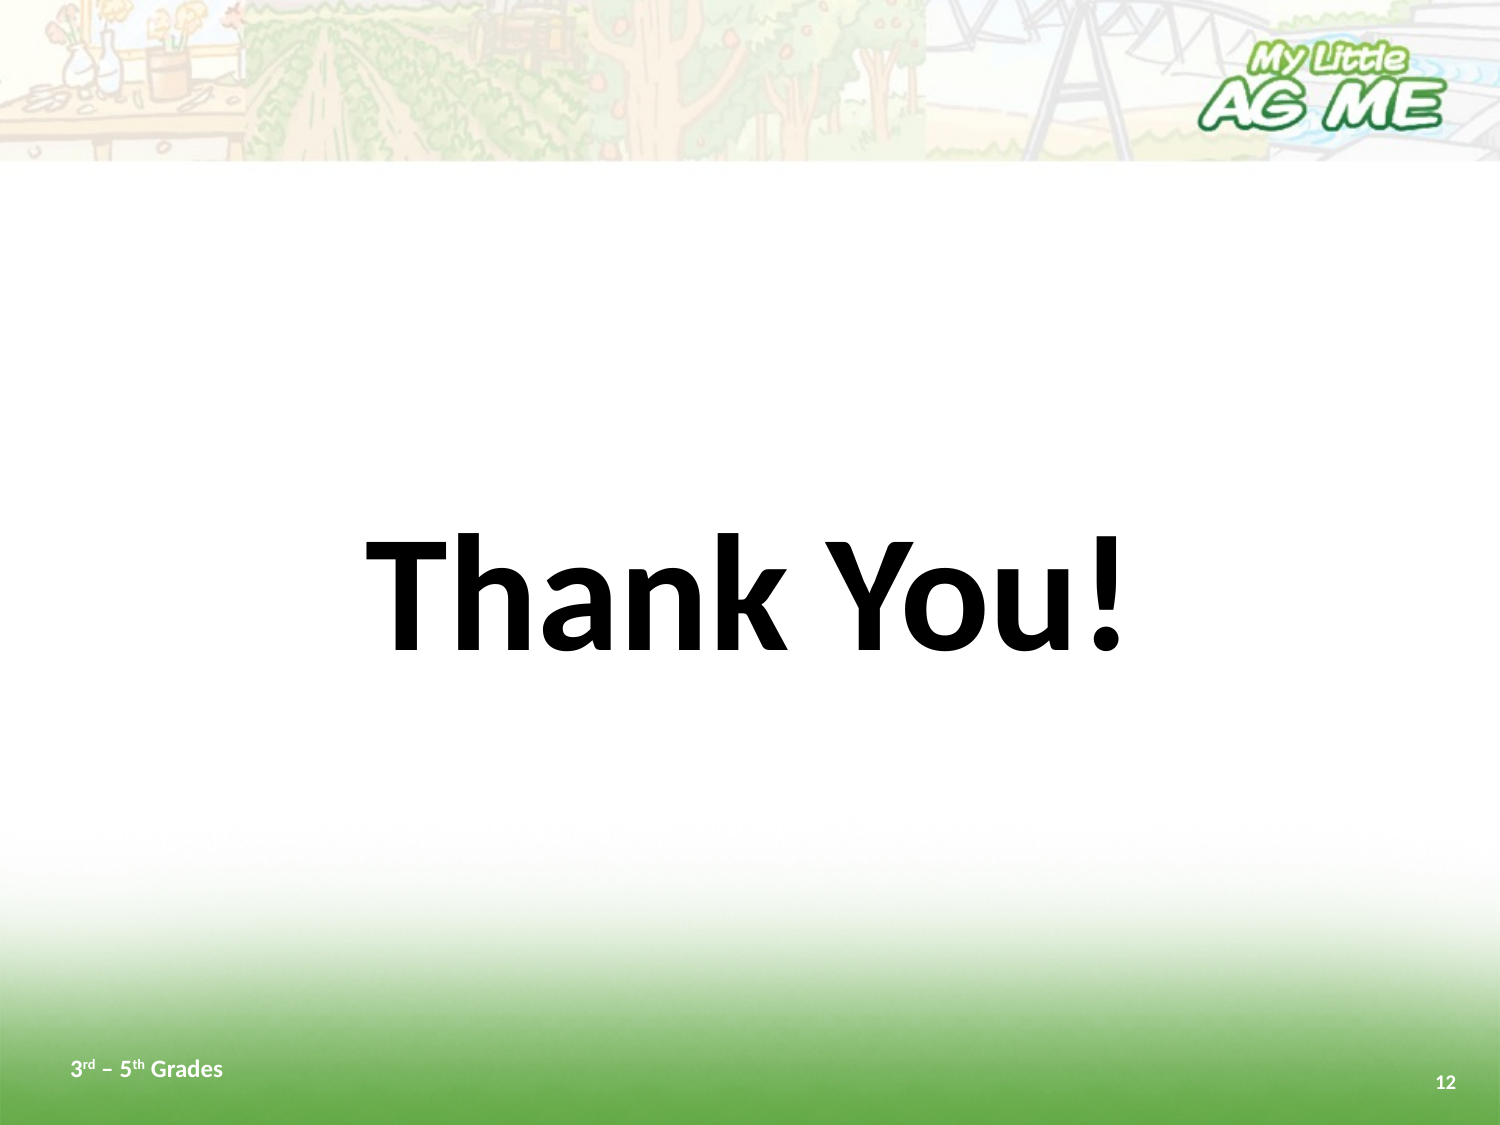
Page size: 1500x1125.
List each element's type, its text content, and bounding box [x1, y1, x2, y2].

title Thank You! [103, 514, 1397, 678]
picture [0, 0, 1500, 1125]
